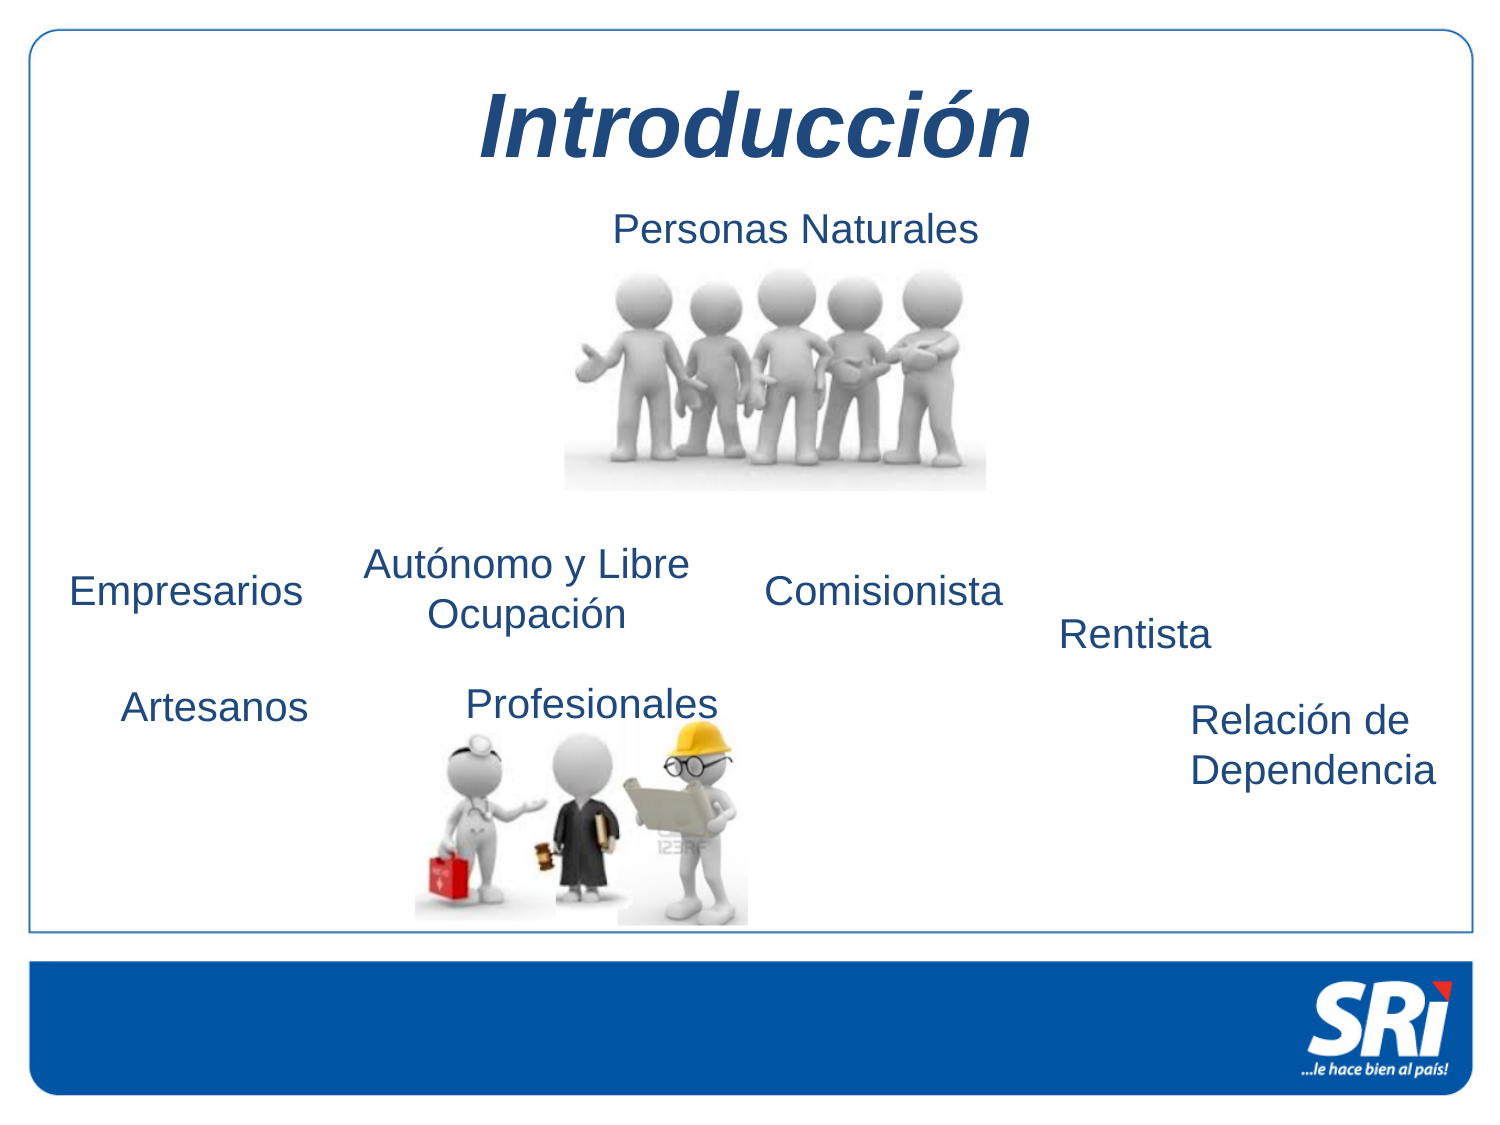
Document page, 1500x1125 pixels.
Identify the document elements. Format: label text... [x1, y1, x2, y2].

text_box Comisionista [749, 556, 1019, 622]
picture [0, 0, 1500, 1125]
text_box Autónomo y Libre Ocupación [339, 529, 715, 644]
text_box Profesionales [450, 669, 734, 714]
text_box Artesanos [105, 671, 324, 737]
text_box Personas Naturales [597, 193, 1006, 259]
text_box Relación de Dependencia [1175, 685, 1466, 800]
text_box Introducción [81, 58, 1432, 190]
text_box Rentista [1043, 599, 1227, 664]
text_box Empresarios [54, 556, 319, 622]
